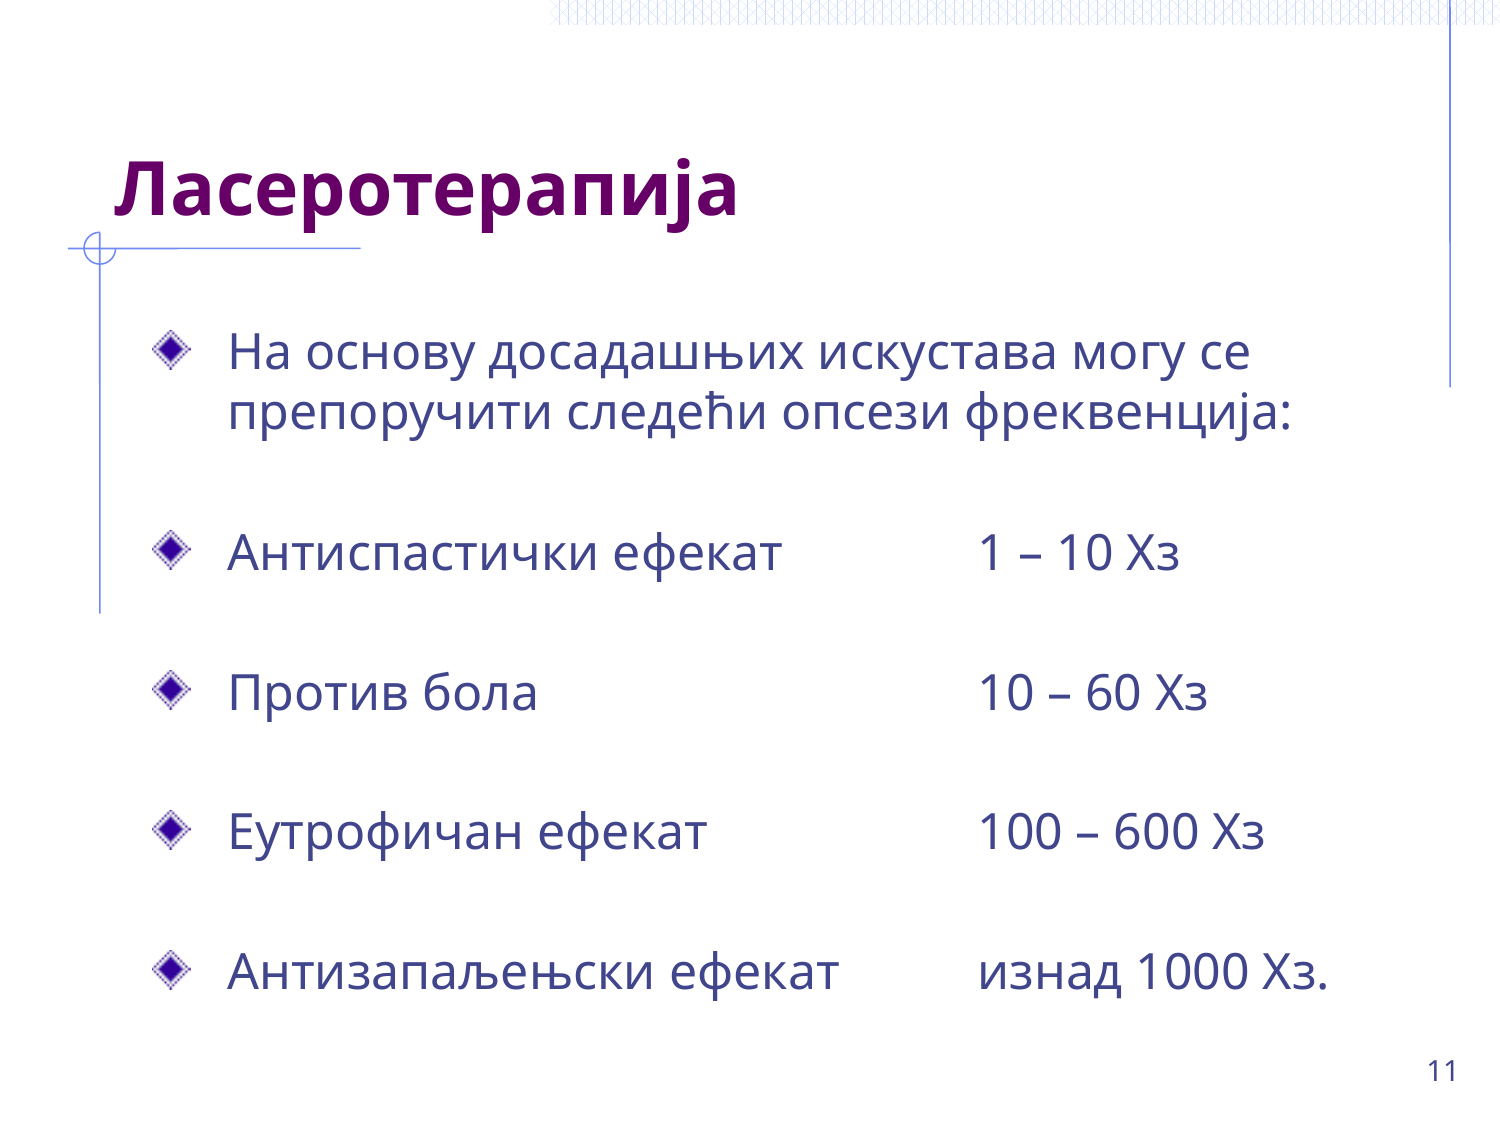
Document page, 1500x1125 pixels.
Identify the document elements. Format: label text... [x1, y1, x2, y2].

picture [152, 530, 191, 570]
picture [152, 810, 191, 850]
picture [152, 670, 191, 710]
slide_number 11 [1162, 1025, 1475, 1100]
picture [152, 950, 191, 990]
title Ласеротерапија [99, 49, 1376, 238]
picture [152, 330, 191, 370]
list На основу досадашњих искустава могу се препоручити следећи опсези фреквенција: Антиспастички ефекат 1 – 10 Хз Против бола 10 – 60 Хз Еутрофичан ефекат 100 – 600 Хз Антизапаљењски ефекат изнад 1000 Хз. [137, 312, 1413, 988]
